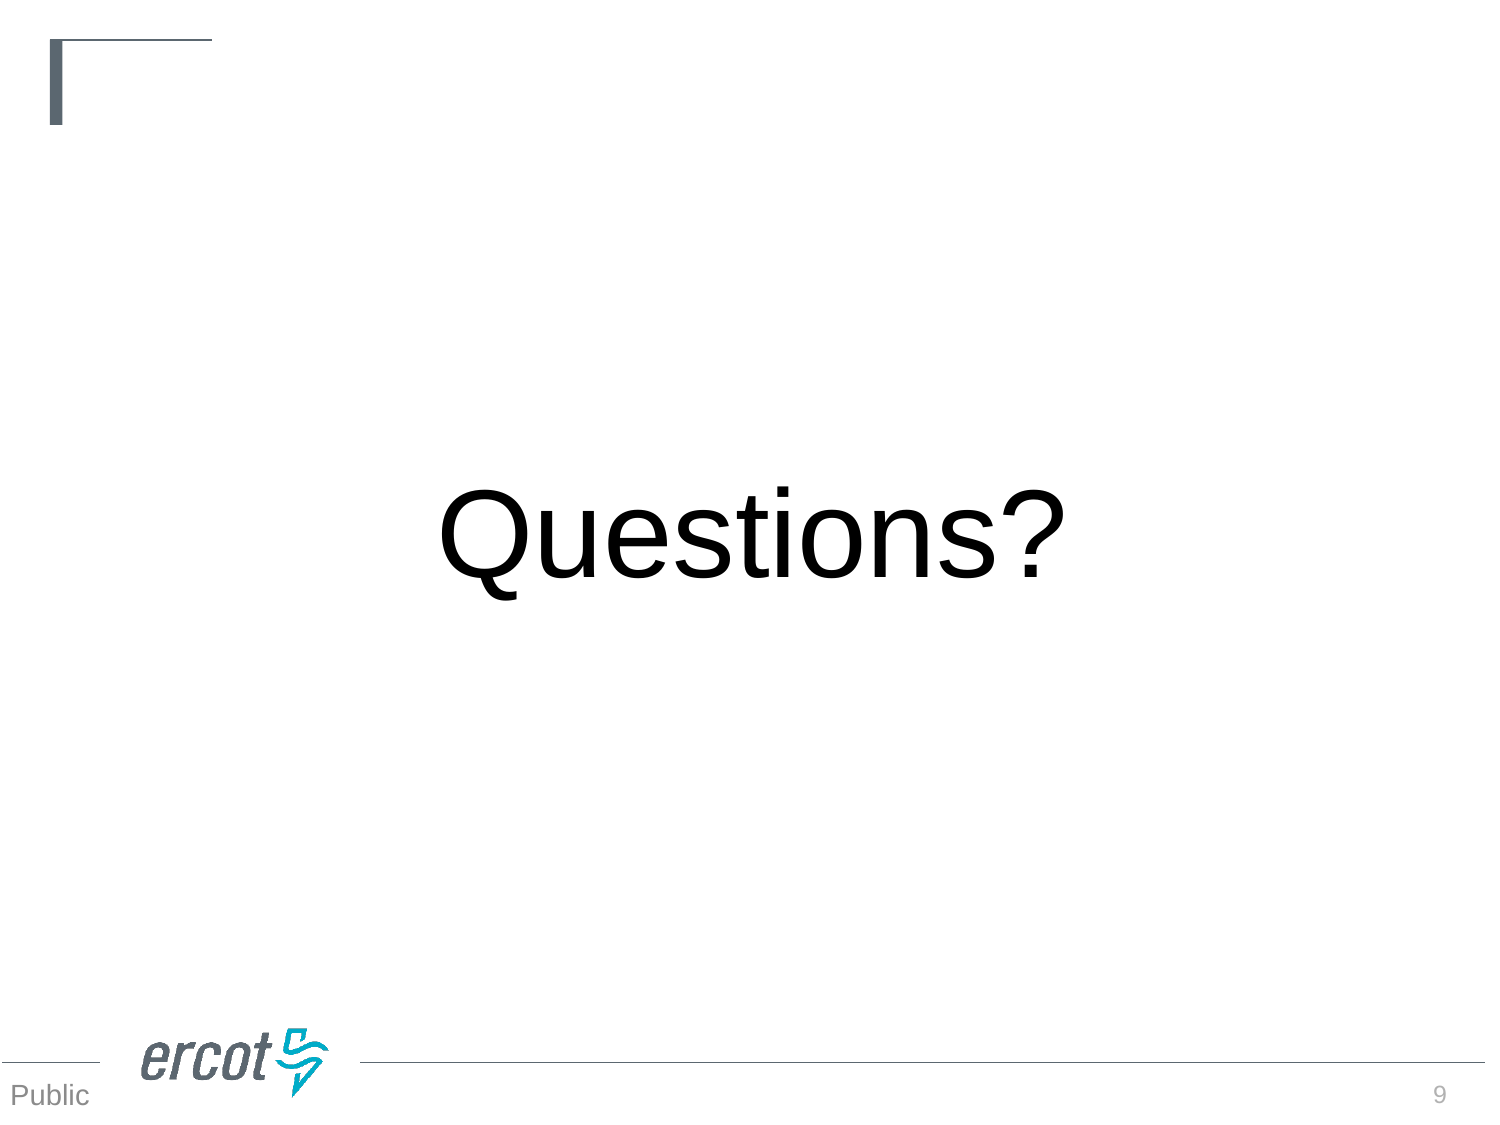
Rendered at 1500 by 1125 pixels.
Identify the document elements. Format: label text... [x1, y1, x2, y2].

picture [137, 1066, 332, 1100]
slide_number 9 [1405, 1076, 1475, 1112]
list Questions? [56, 134, 1457, 1066]
